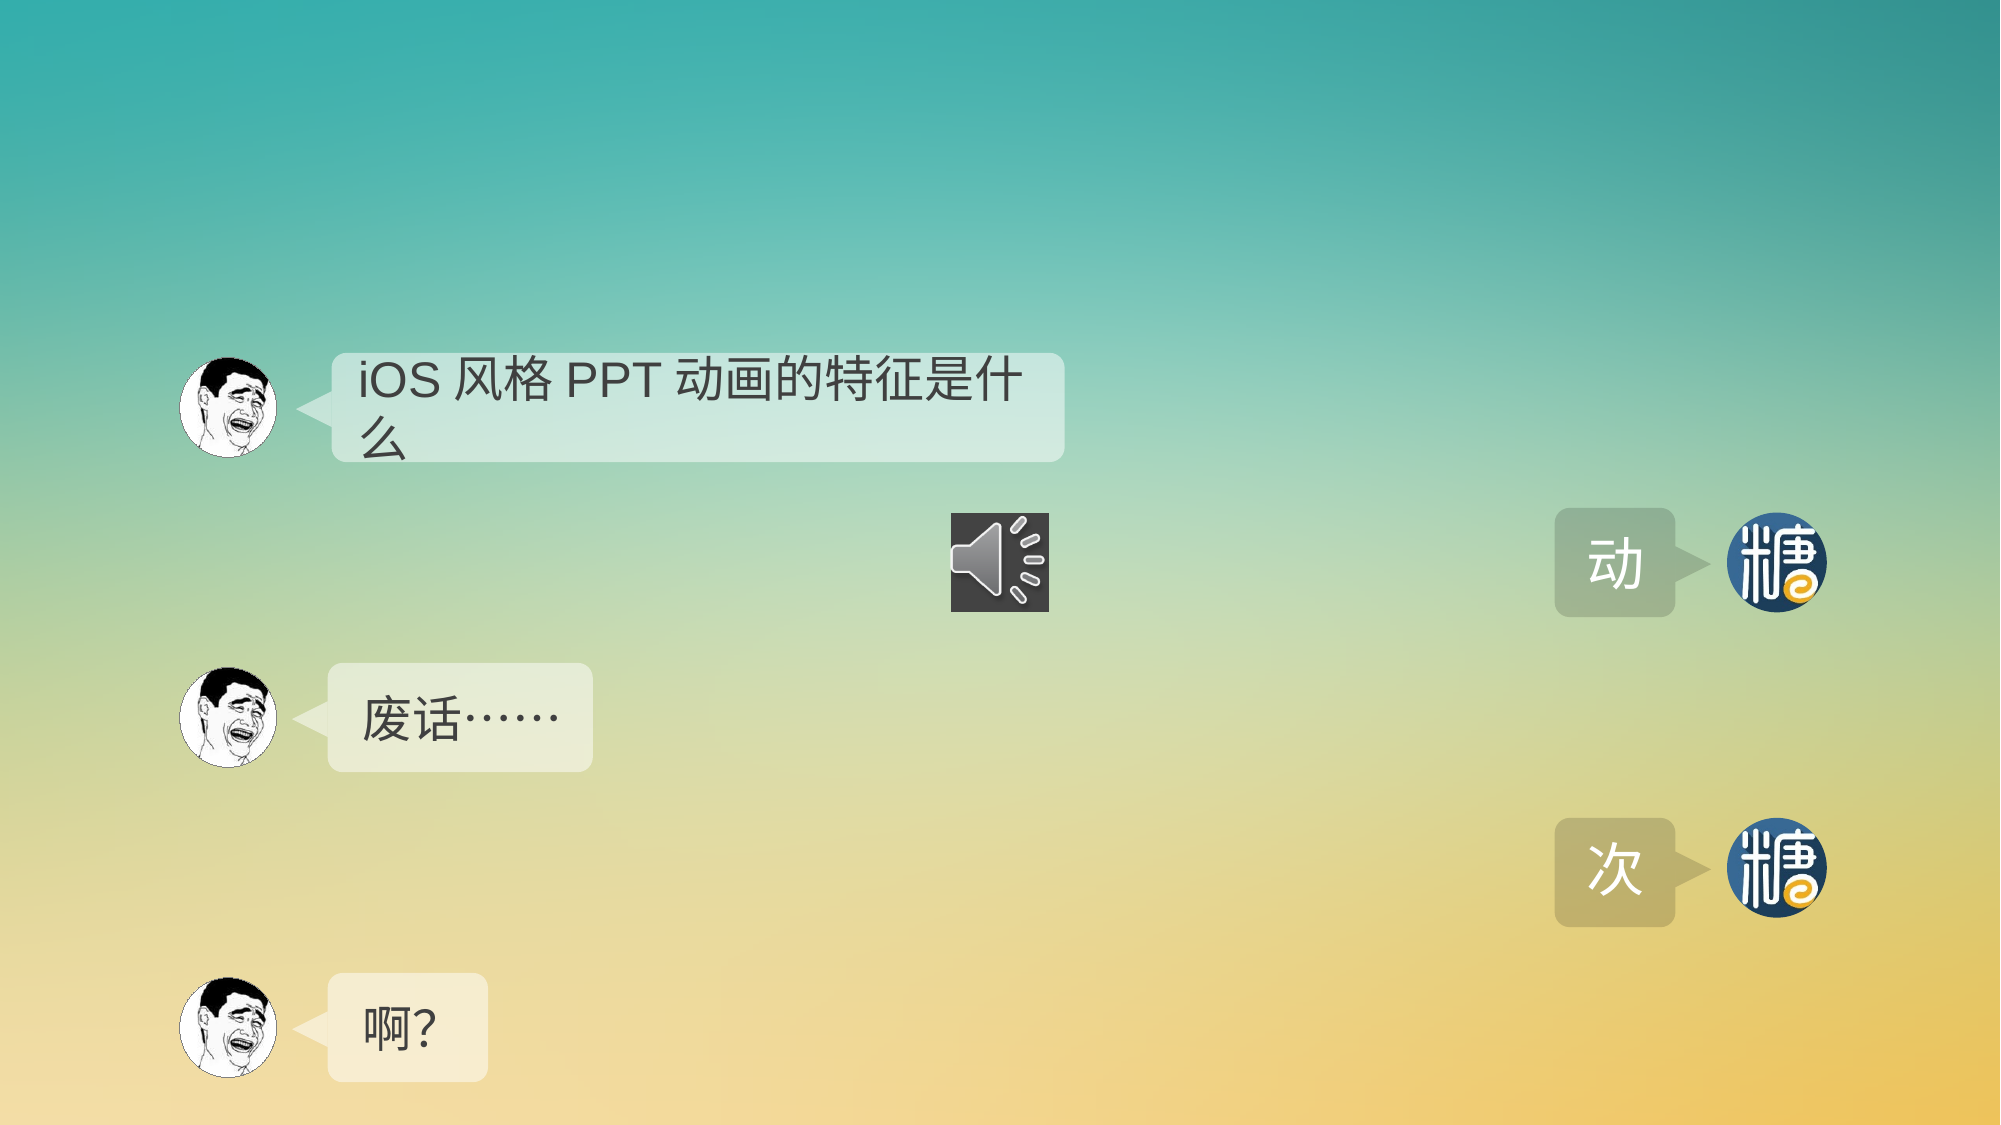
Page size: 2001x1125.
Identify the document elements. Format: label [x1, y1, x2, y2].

picture [0, 0, 2000, 1125]
text_box [949, 512, 1050, 613]
text_box [177, 352, 1827, 1125]
